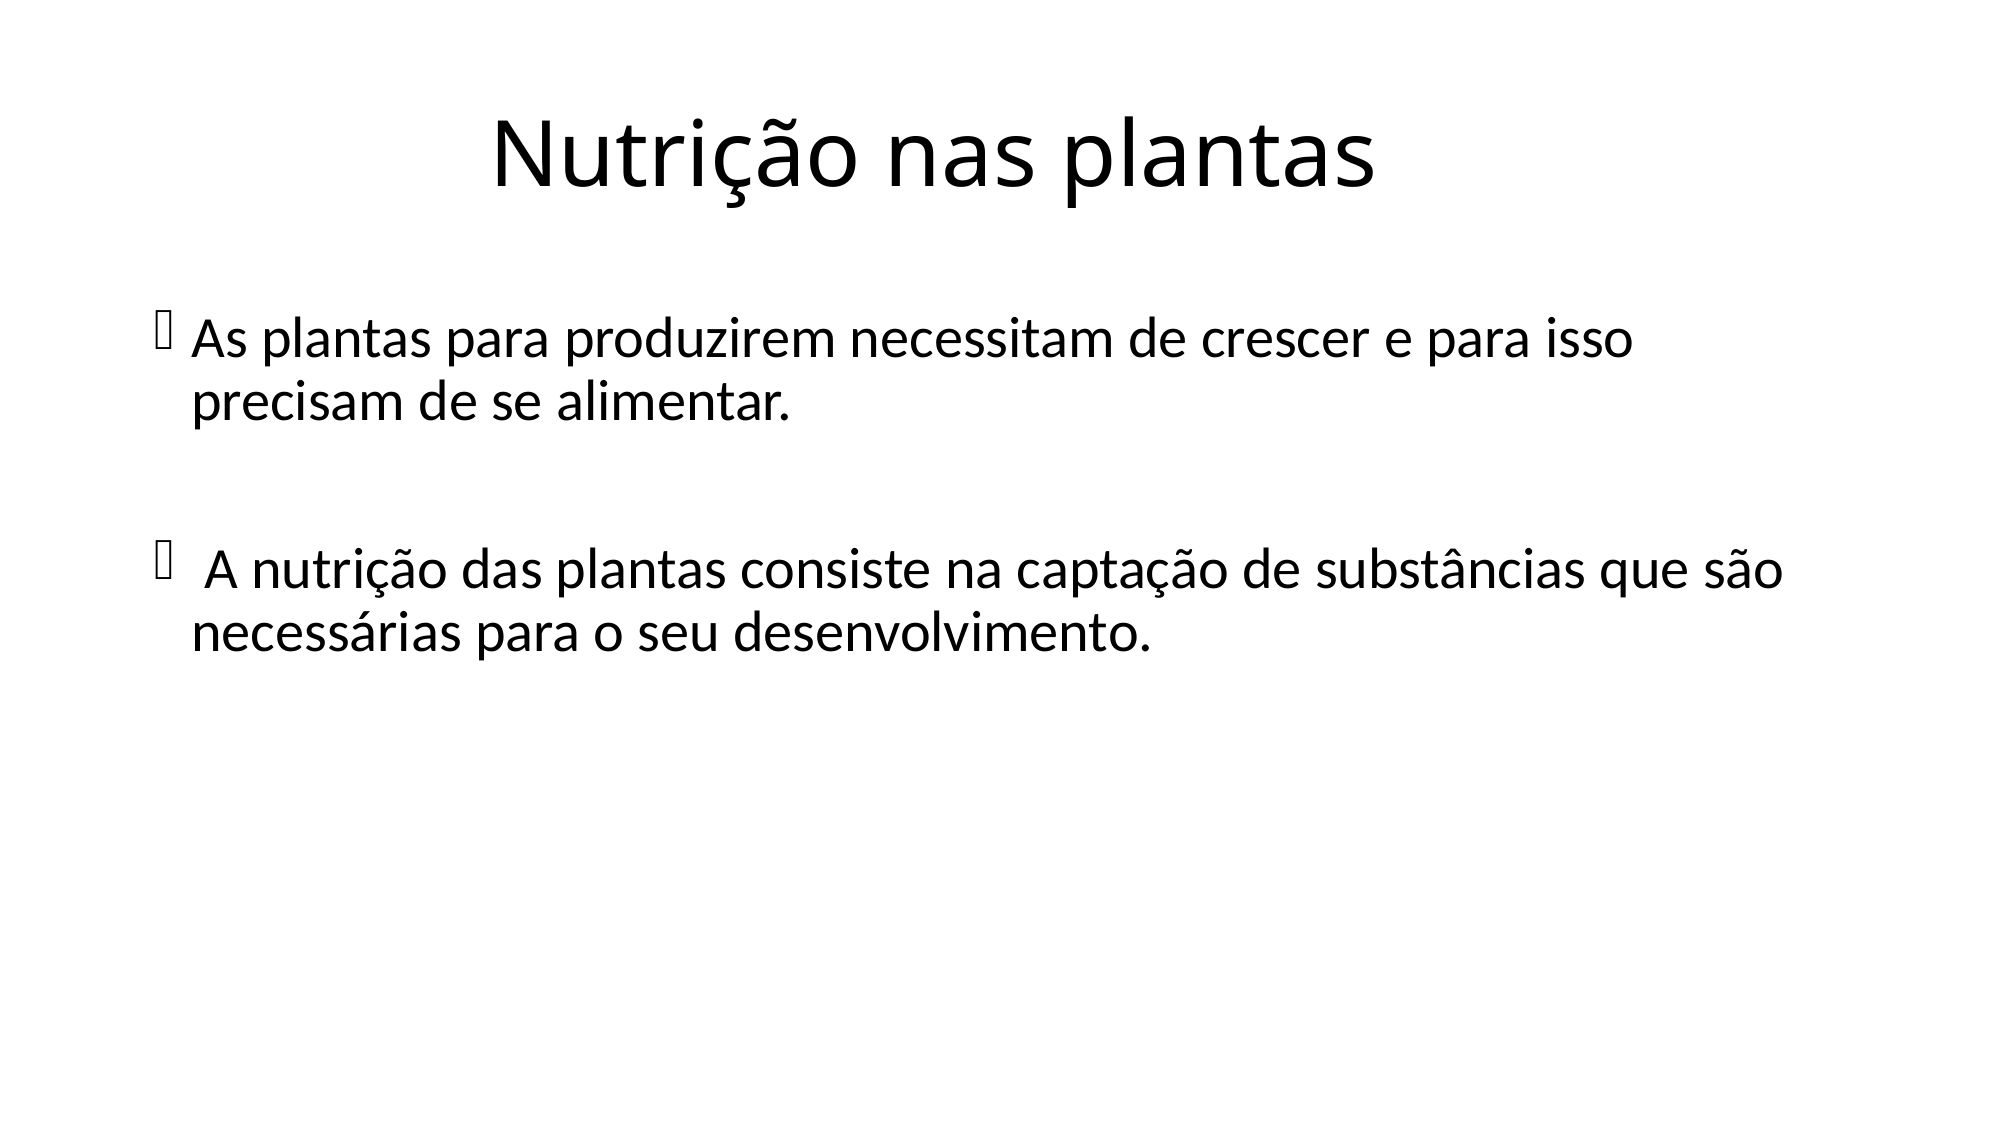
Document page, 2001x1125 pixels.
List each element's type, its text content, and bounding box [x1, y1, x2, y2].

list As plantas para produzirem necessitam de crescer e para isso precisam de se alimentar. A nutrição das plantas consiste na captação de substâncias que são necessárias para o seu desenvolvimento. [138, 299, 1864, 1014]
title Nutrição nas plantas [474, 47, 2000, 266]
